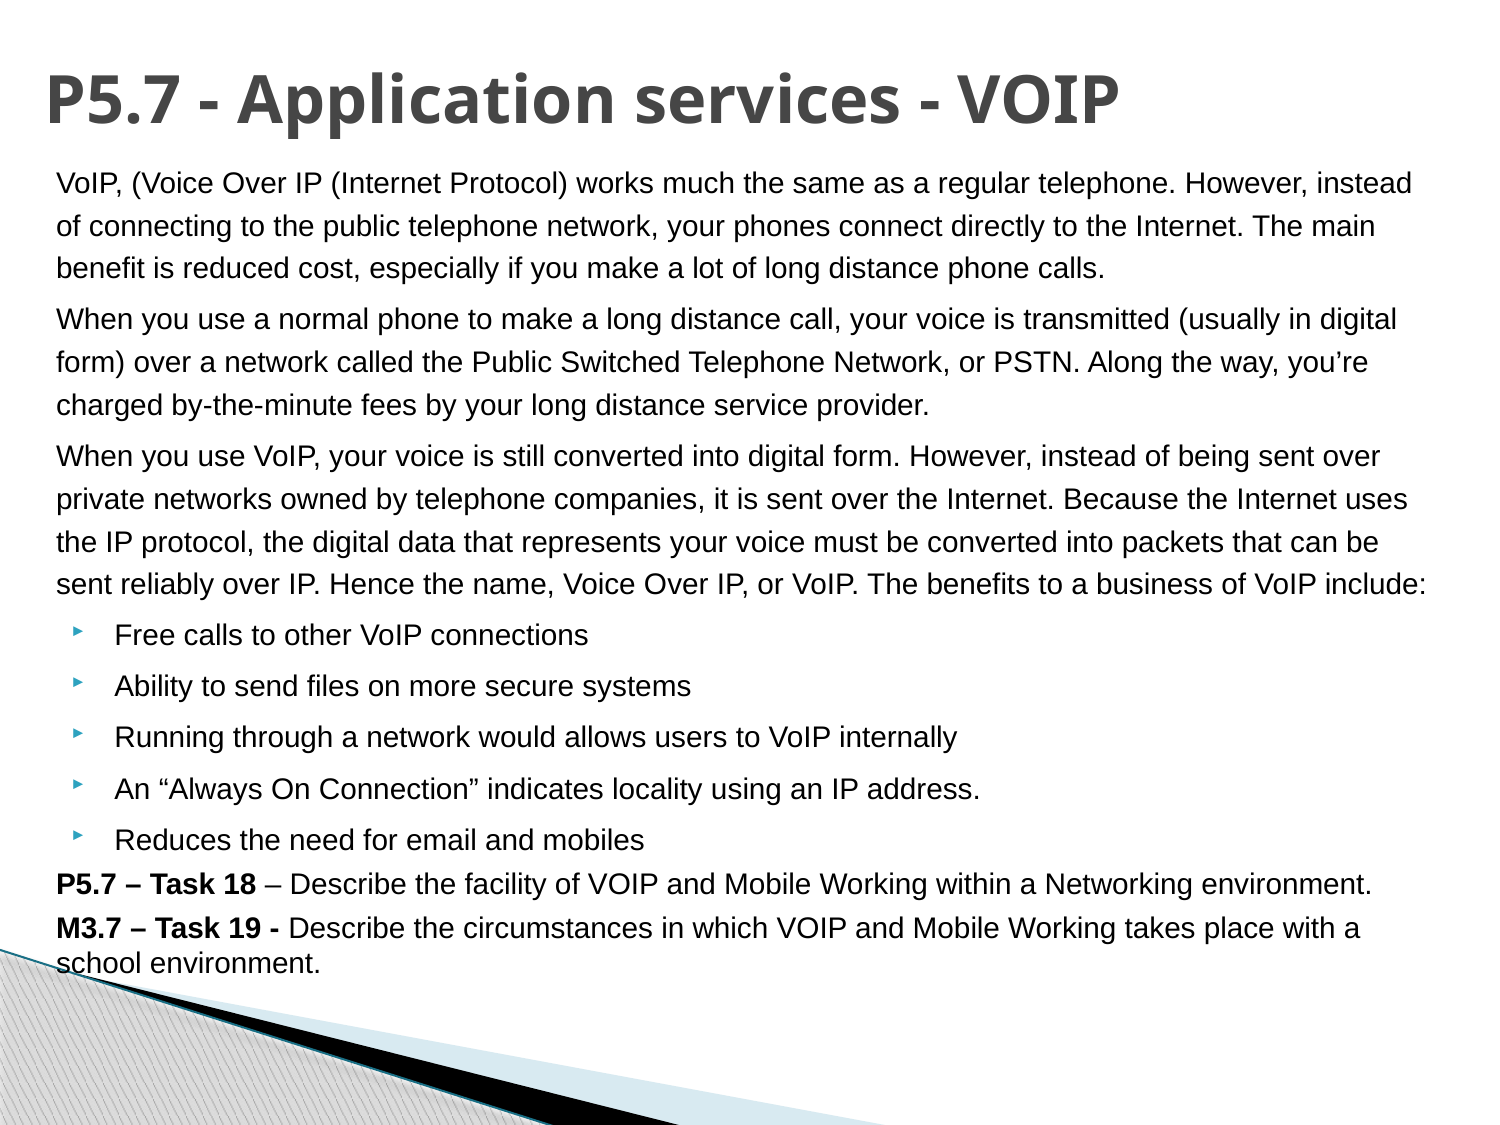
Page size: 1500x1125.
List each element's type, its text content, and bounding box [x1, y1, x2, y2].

list VoIP, (Voice Over IP (Internet Protocol) works much the same as a regular telephone. However, instead of connecting to the public telephone network, your phones connect directly to the Internet. The main benefit is reduced cost, especially if you make a lot of long distance phone calls. When you use a normal phone to make a long distance call, your voice is transmitted (usually in digital form) over a network called the Public Switched Telephone Network, or PSTN. Along the way, you’re charged by-the-minute fees by your long distance service provider. When you use VoIP, your voice is still converted into digital form. However, instead of being sent over private networks owned by telephone companies, it is sent over the Internet. Because the Internet uses the IP protocol, the digital data that represents your voice must be converted into packets that can be sent reliably over IP. Hence the name, Voice Over IP, or VoIP. The benefits to a business of VoIP include: Free calls to other VoIP connections Ability to send files on more secure systems Running through a network would allows users to VoIP internally An “Always On Connection” indicates locality using an IP address. Reduces the need for email and mobiles P5.7 – Task 18 – Describe the facility of VOIP and Mobile Working within a Networking environment. M3.7 – Task 19 - Describe the circumstances in which VOIP and Mobile Working takes place with a school environment. [41, 149, 1459, 1047]
title P5.7 - Application services - VOIP [29, 33, 1436, 161]
